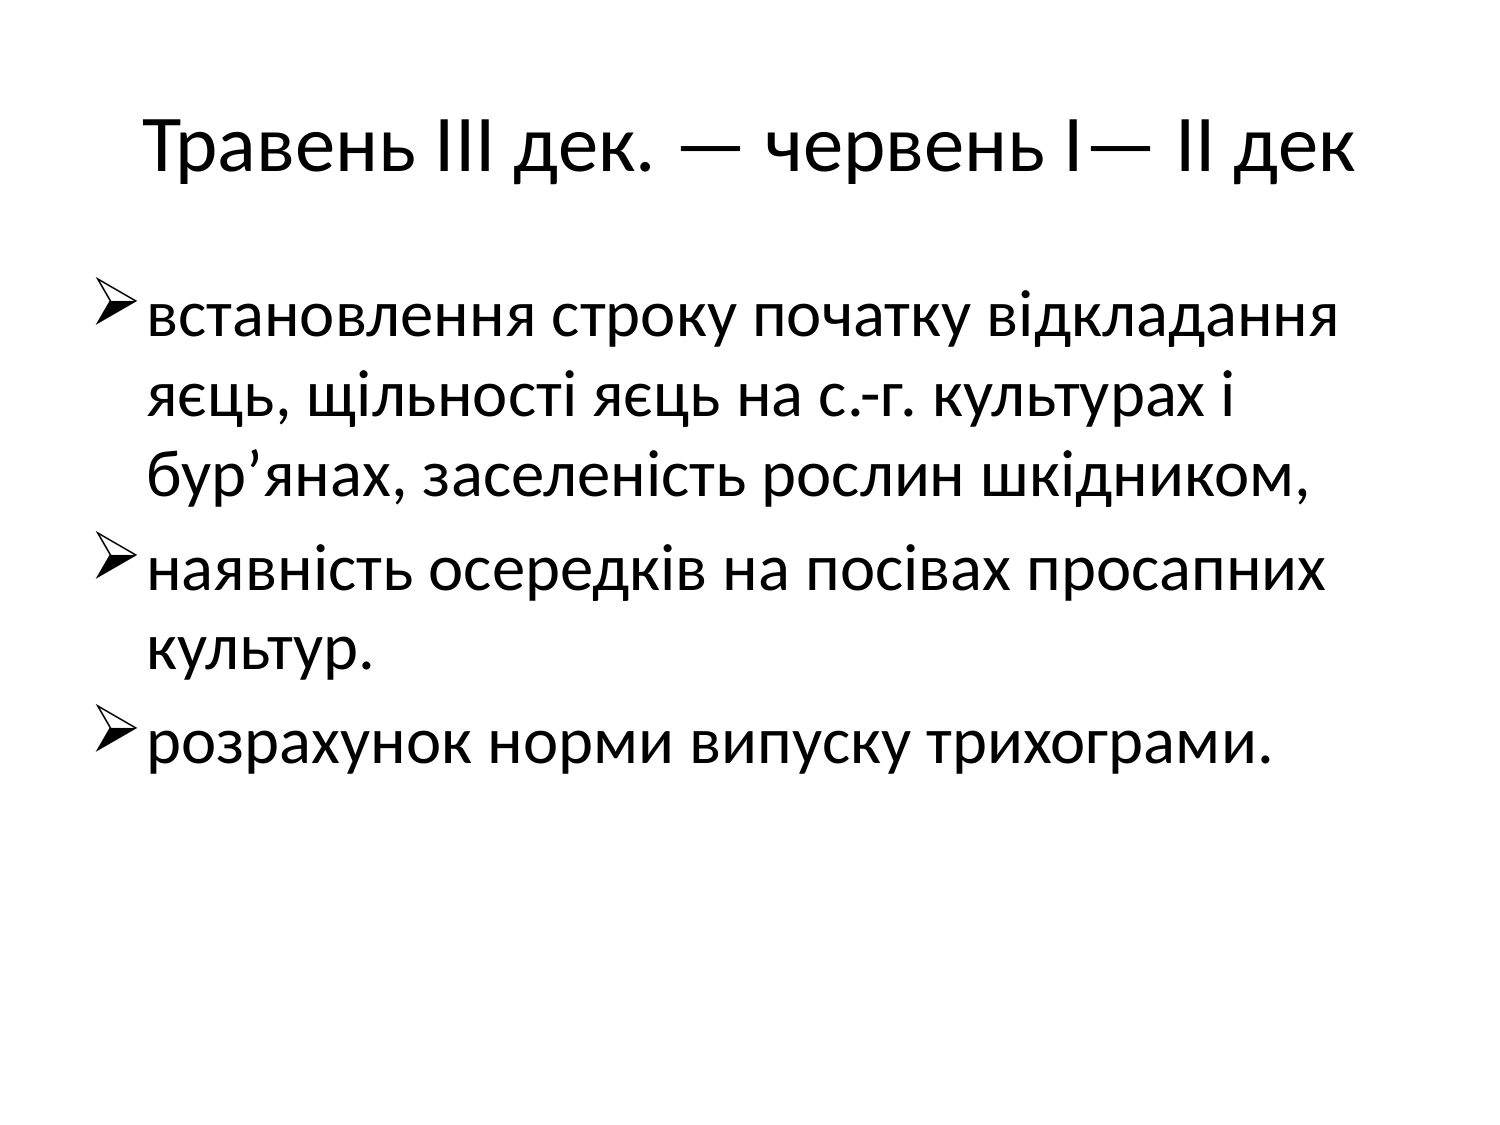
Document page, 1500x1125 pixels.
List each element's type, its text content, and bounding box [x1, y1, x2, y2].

title Травень ІІІ дек. — червень І— ІІ дек [75, 45, 1425, 233]
list встановлення строку початку відкладання яєць, щільності яєць на с.-г. культурах і бур’янах, заселеність рослин шкідником, наявність осередків на посівах просапних культур. розрахунок норми випуску трихограми. [75, 262, 1425, 1005]
